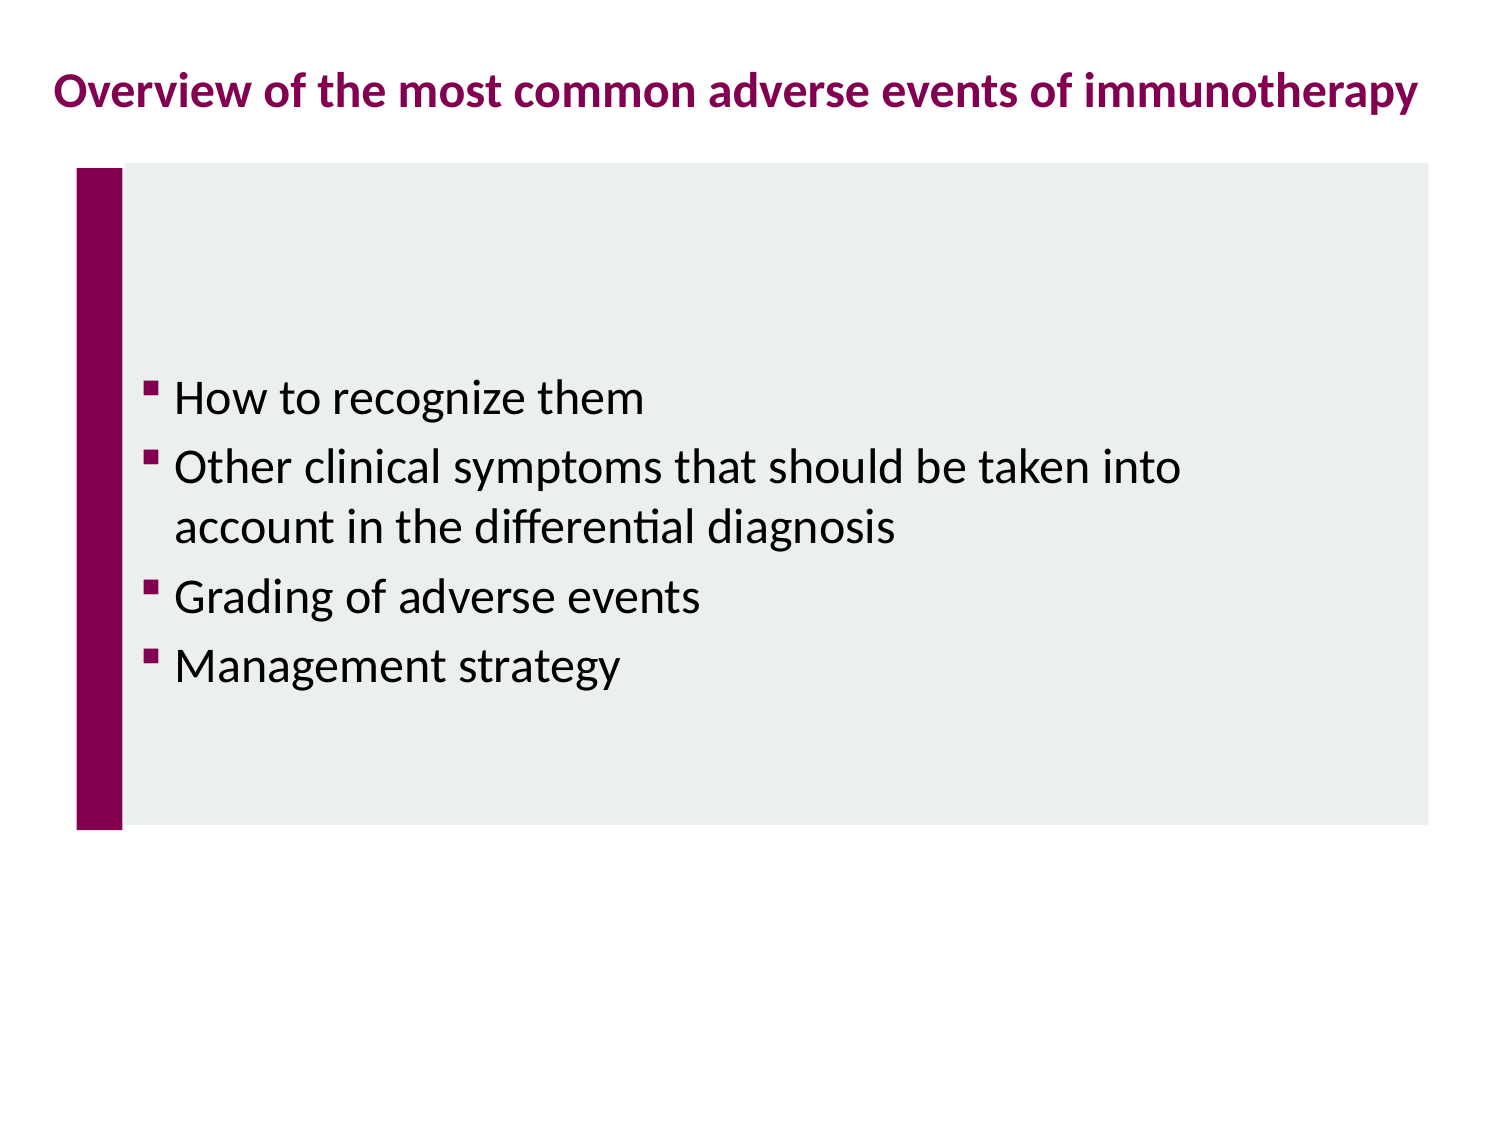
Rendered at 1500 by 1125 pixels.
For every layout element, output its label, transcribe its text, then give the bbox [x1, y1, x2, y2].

text_box Overview of the most common adverse events of immunotherapy [38, 49, 1437, 125]
text_box [76, 167, 124, 831]
text_box How to recognize them Other clinical symptoms that should be taken into account in the differential diagnosis Grading of adverse events Management strategy [124, 162, 1429, 826]
